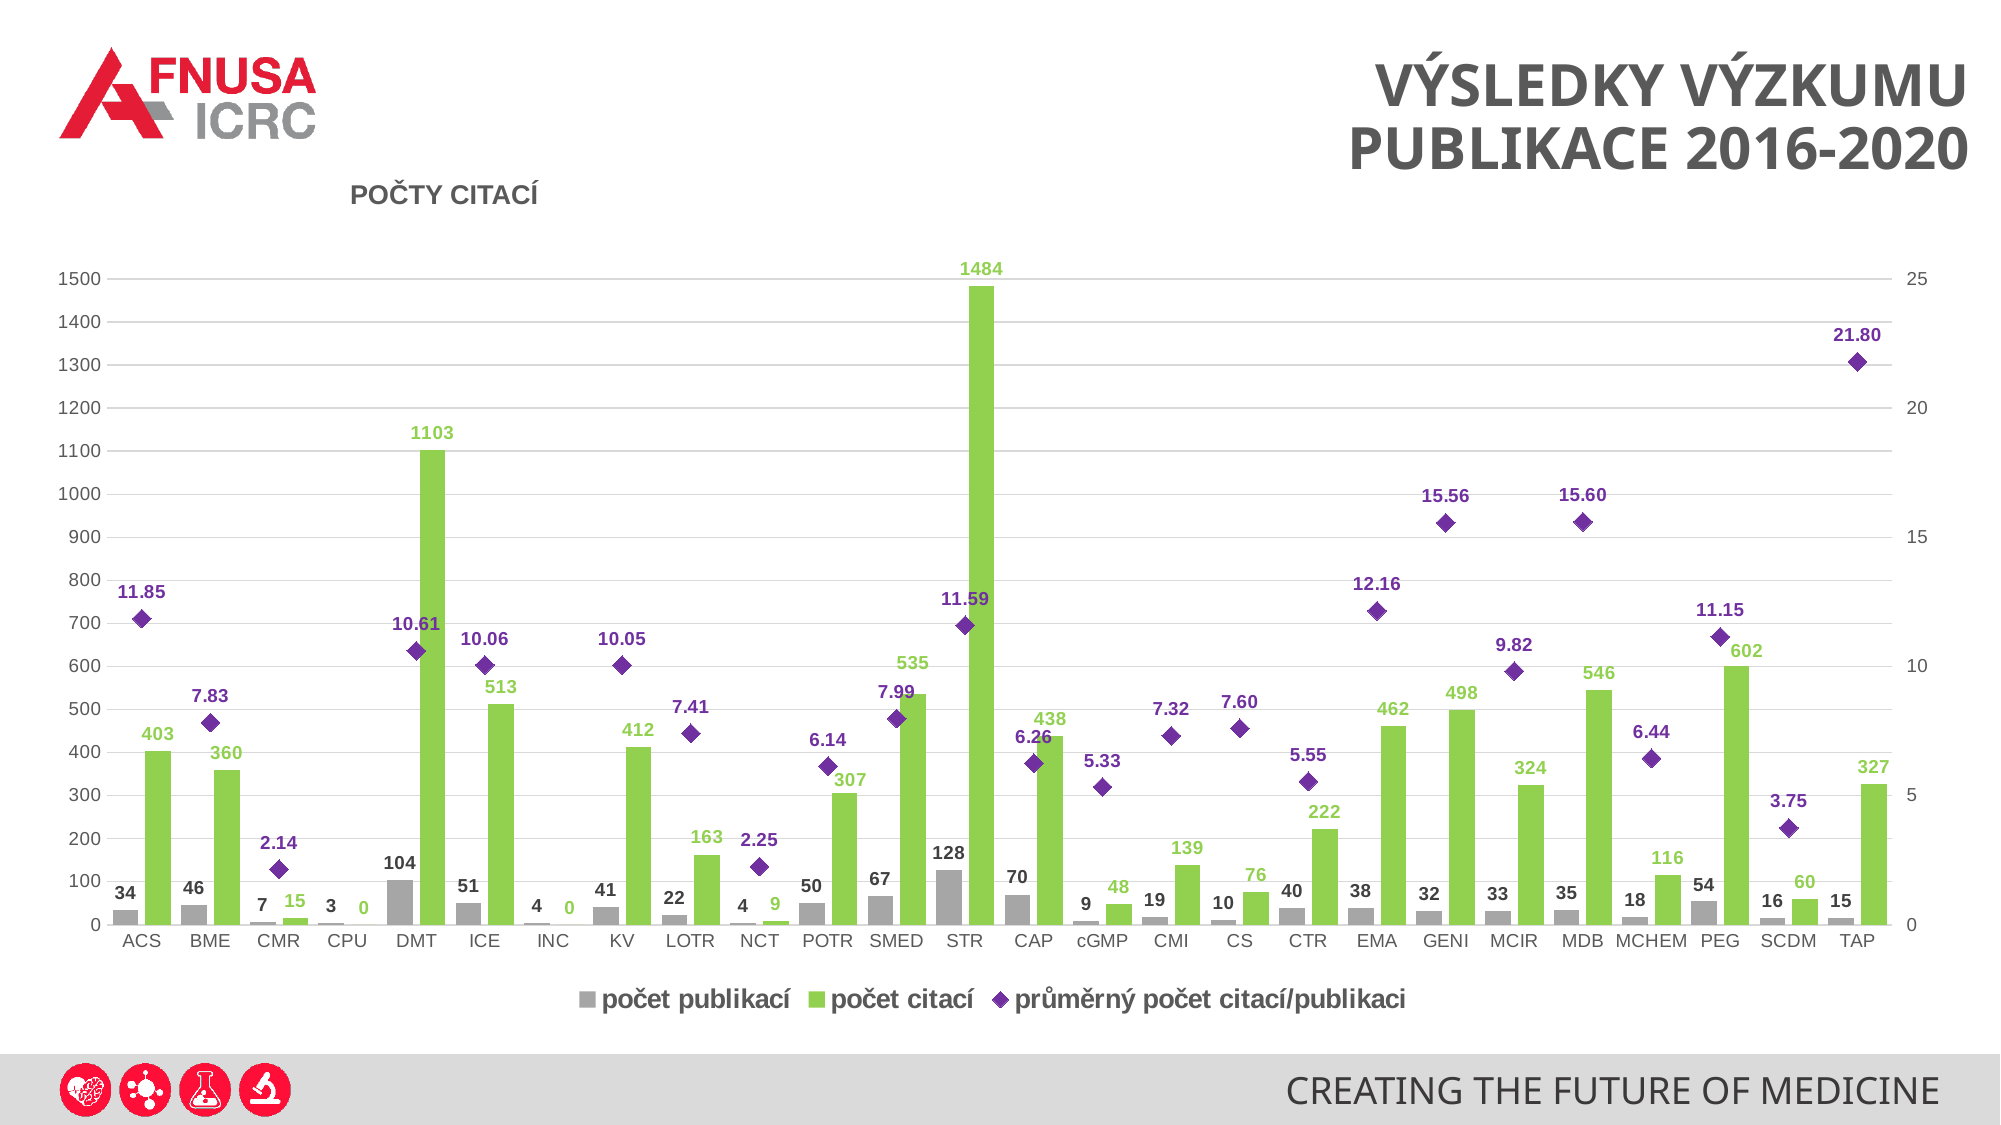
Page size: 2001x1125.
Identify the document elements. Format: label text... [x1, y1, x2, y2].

title VÝSLEDKY VÝZKUMU PUBLIKACE 2016-2020 [506, 10, 1986, 228]
chart [18, 252, 1968, 1021]
picture [59, 47, 316, 139]
picture [59, 1062, 291, 1117]
text_box POČTY CITACÍ [335, 169, 1114, 217]
